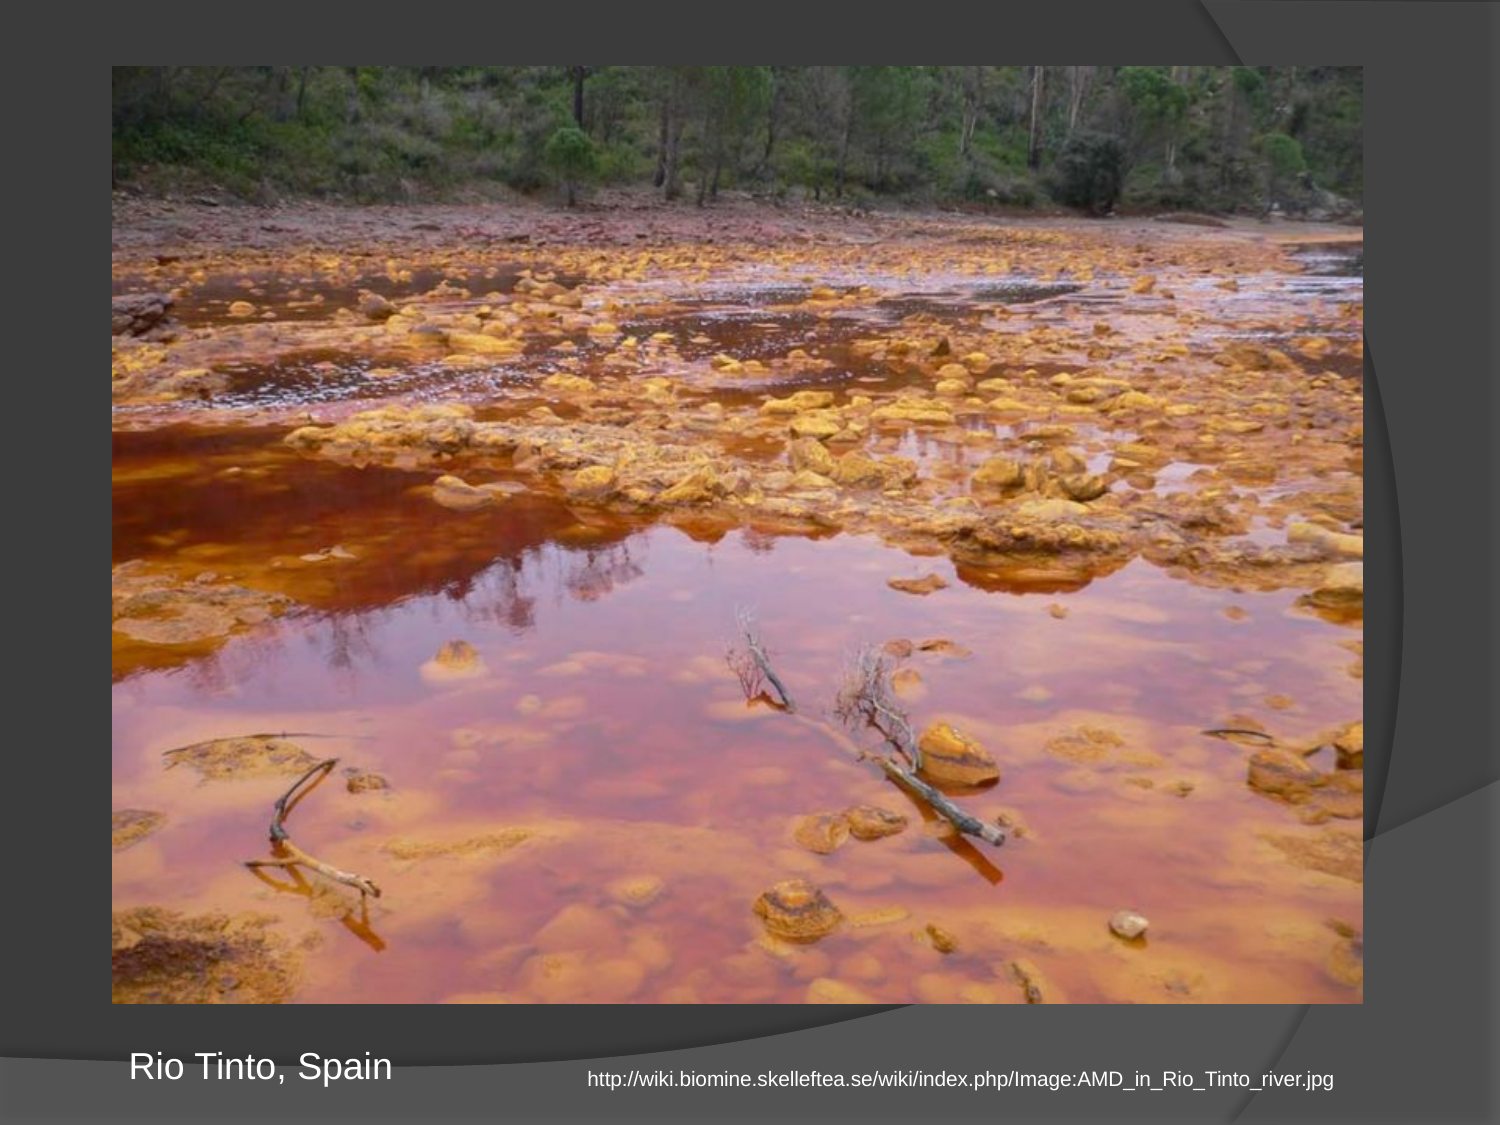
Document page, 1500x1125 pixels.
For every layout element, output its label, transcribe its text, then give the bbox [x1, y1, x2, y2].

text_box http://wiki.biomine.skelleftea.se/wiki/index.php/Image:AMD_in_Rio_Tinto_river.jpg [572, 1058, 1424, 1099]
picture [111, 66, 1363, 1005]
text_box Rio Tinto, Spain [113, 1034, 408, 1095]
